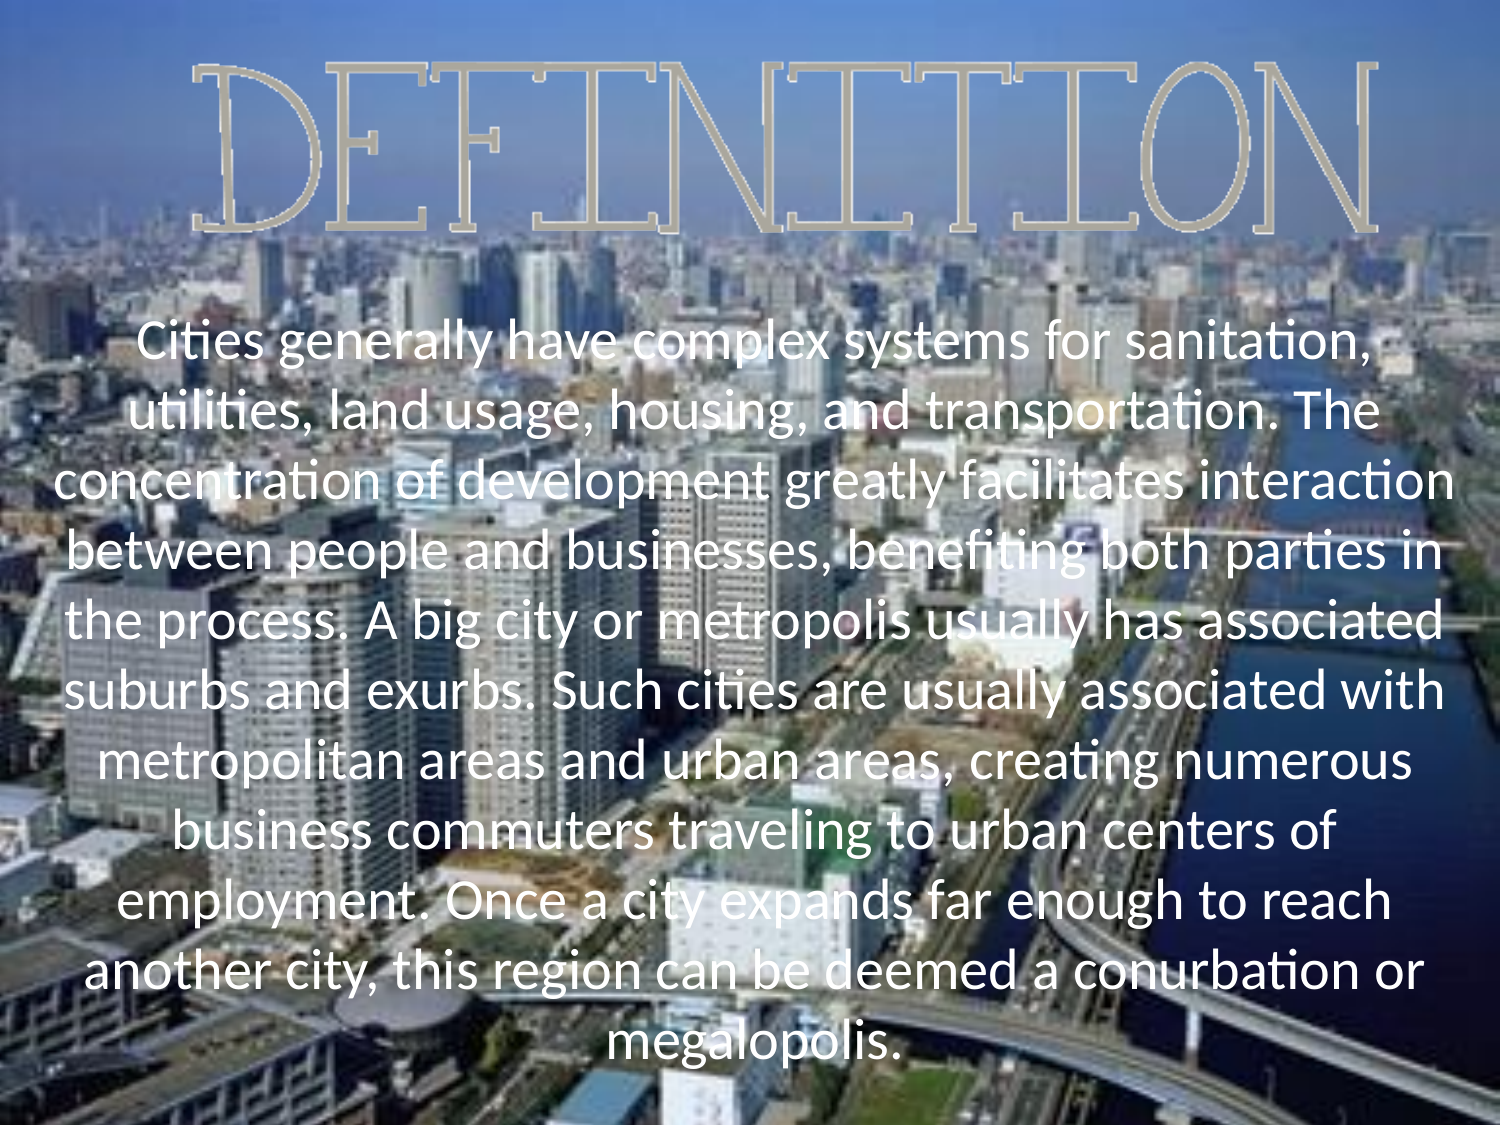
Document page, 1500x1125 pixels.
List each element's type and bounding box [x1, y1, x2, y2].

text_box [0, 0, 1500, 1125]
